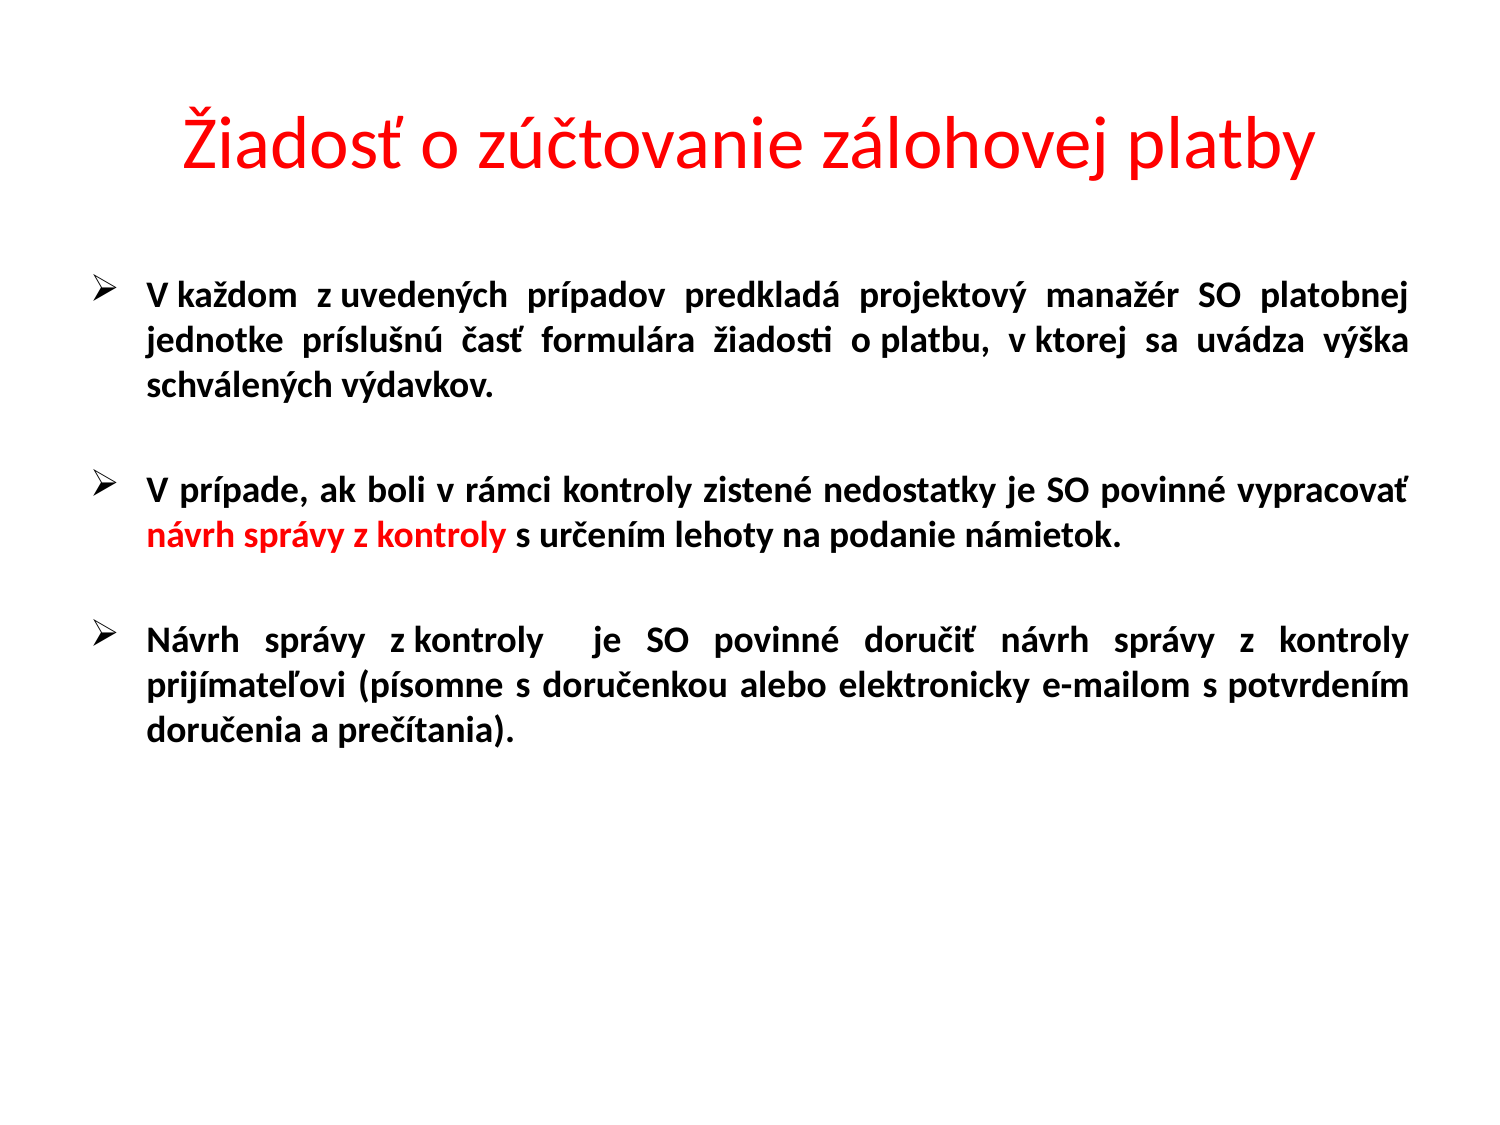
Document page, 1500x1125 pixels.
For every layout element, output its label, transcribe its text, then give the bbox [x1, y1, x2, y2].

list V každom z uvedených prípadov predkladá projektový manažér SO platobnej jednotke príslušnú časť formulára žiadosti o platbu, v ktorej sa uvádza výška schválených výdavkov. V prípade, ak boli v rámci kontroly zistené nedostatky je SO povinné vypracovať návrh správy z kontroly s určením lehoty na podanie námietok. Návrh správy z kontroly je SO povinné doručiť návrh správy z kontroly prijímateľovi (písomne s doručenkou alebo elektronicky e-mailom s potvrdením doručenia a prečítania). [74, 262, 1426, 1006]
title Žiadosť o zúčtovanie zálohovej platby [74, 44, 1426, 233]
